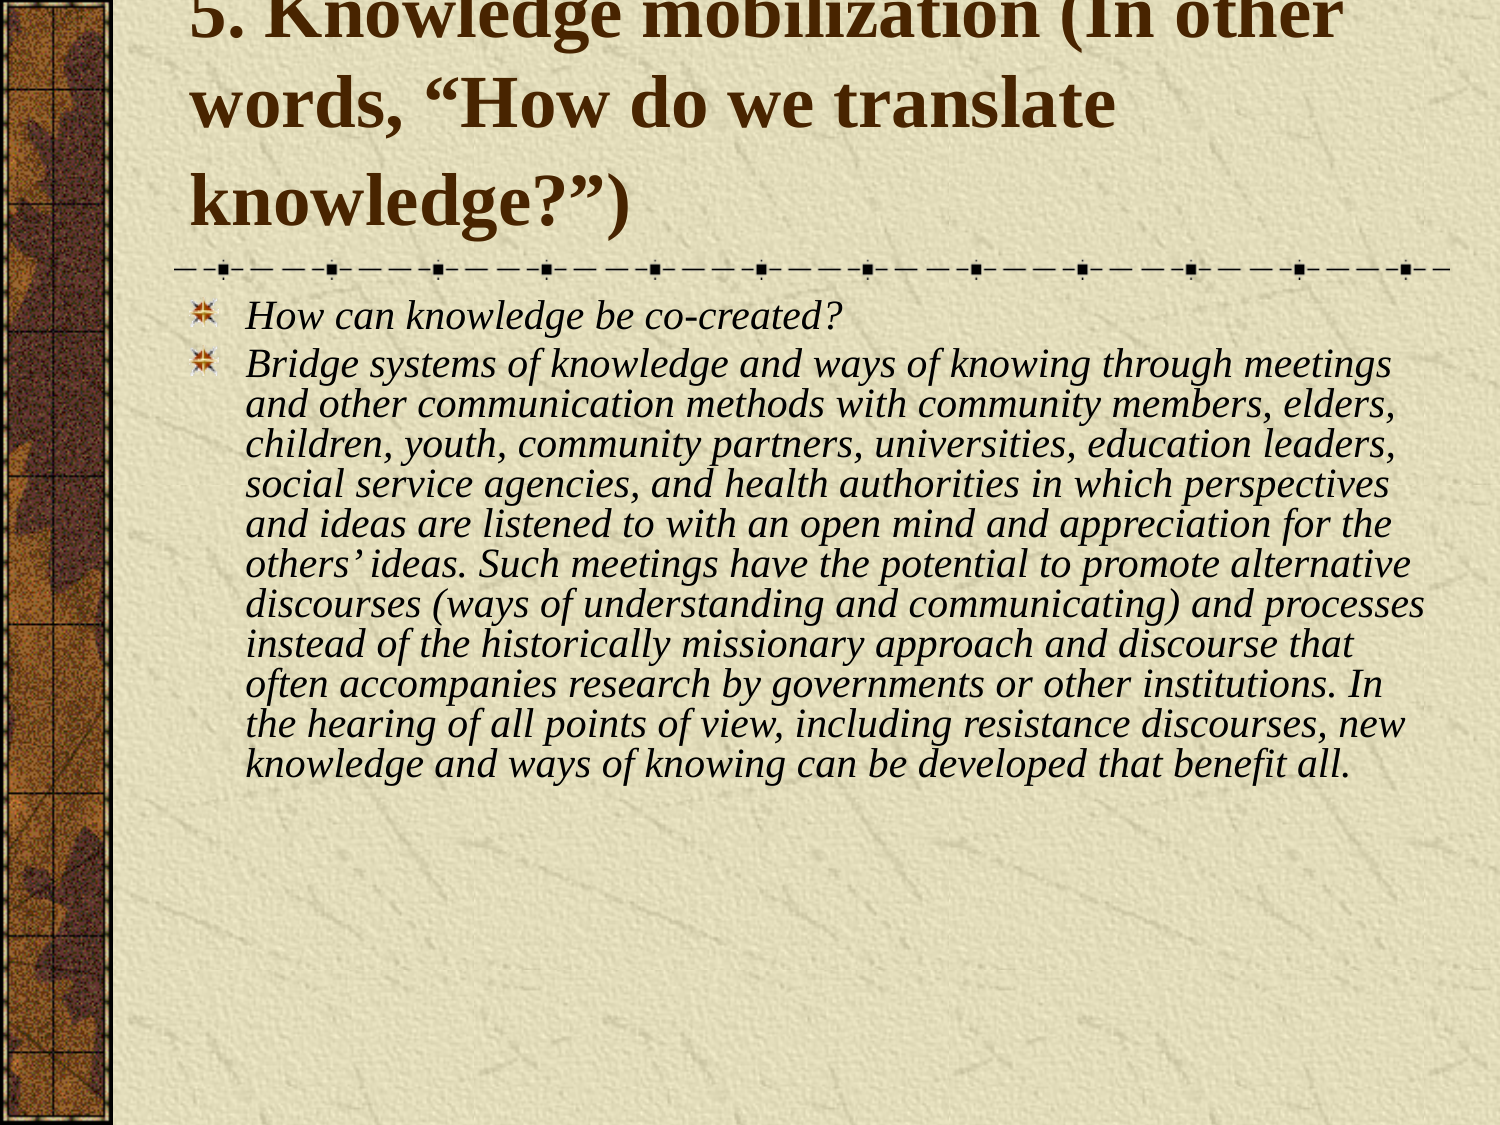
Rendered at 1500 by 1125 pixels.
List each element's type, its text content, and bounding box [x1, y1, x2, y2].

title 5. Knowledge mobilization (In other words, “How do we translate knowledge?”) [174, 62, 1451, 251]
picture [0, 0, 1500, 1125]
list How can knowledge be co-created? Bridge systems of knowledge and ways of knowing through meetings and other communication methods with community members, elders, children, youth, community partners, universities, education leaders, social service agencies, and health authorities in which perspectives and ideas are listened to with an open mind and appreciation for the others’ ideas. Such meetings have the potential to promote alternative discourses (ways of understanding and communicating) and processes instead of the historically missionary approach and discourse that often accompanies research by governments or other institutions. In the hearing of all points of view, including resistance discourses, new knowledge and ways of knowing can be developed that benefit all. [173, 289, 1449, 965]
